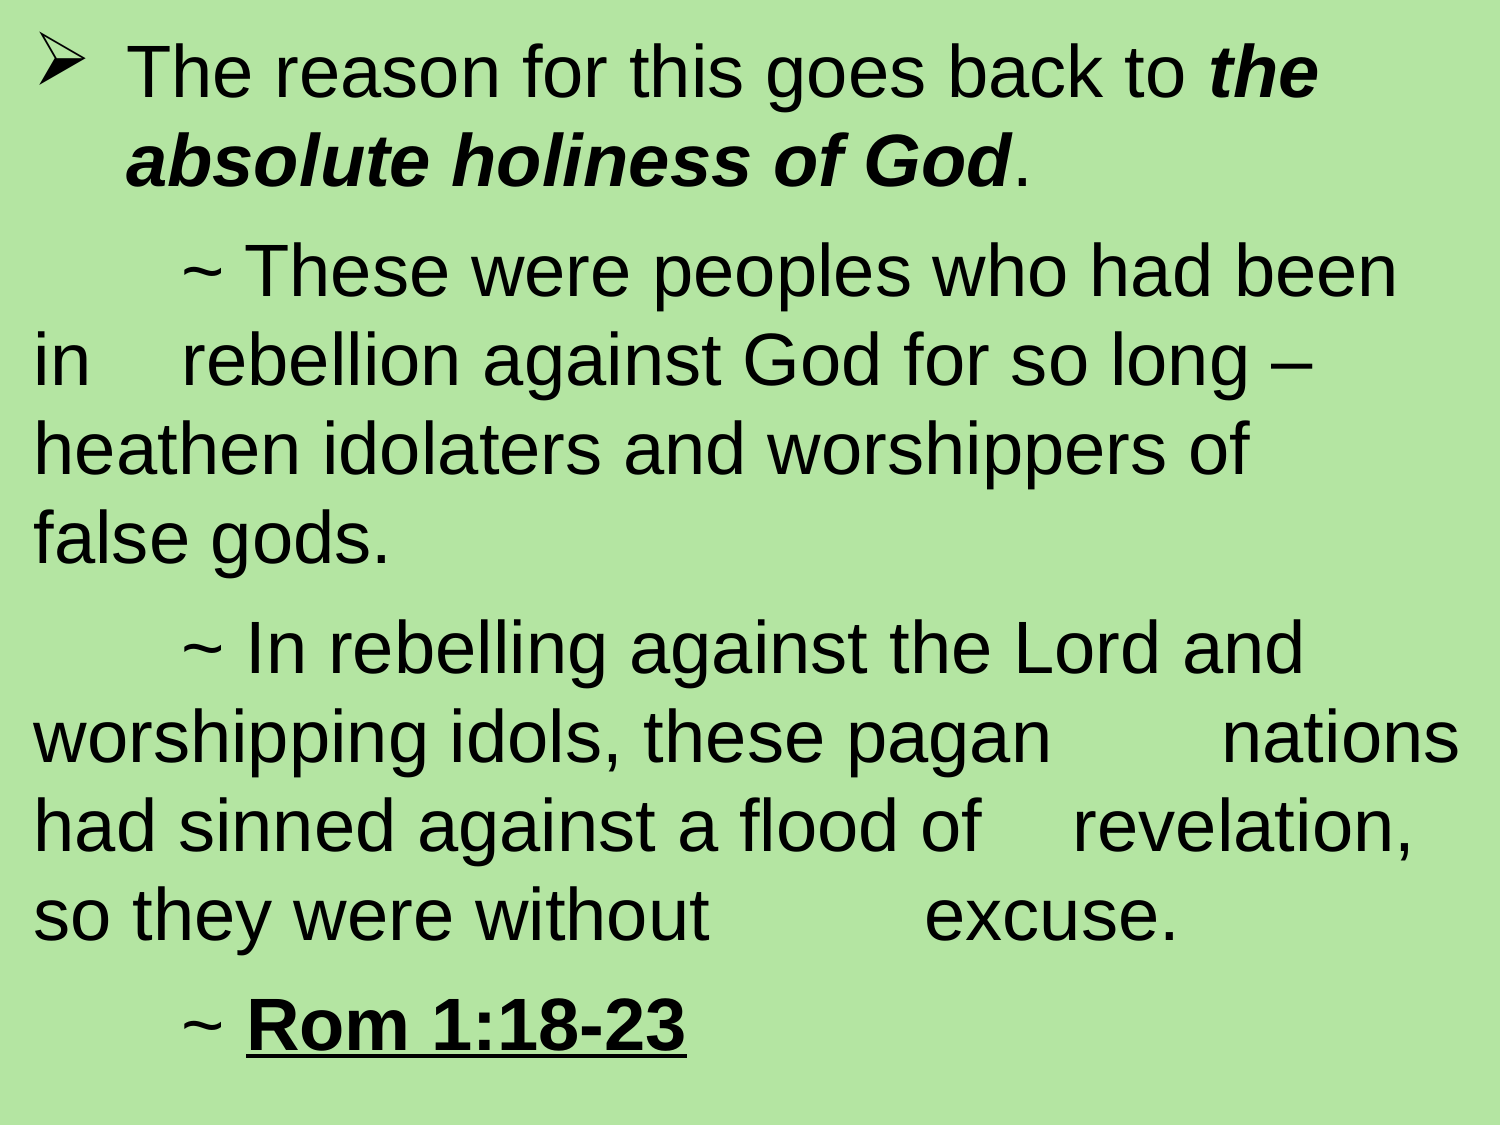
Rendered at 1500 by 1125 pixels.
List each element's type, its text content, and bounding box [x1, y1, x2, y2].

subtitle The reason for this goes back to the absolute holiness of God. ~ These were peoples who had been in rebellion against God for so long – heathen idolaters and worshippers of false gods. ~ In rebelling against the Lord and worshipping idols, these pagan nations had sinned against a flood of revelation, so they were without excuse. ~ Rom 1:18-23 [18, 16, 1482, 1106]
